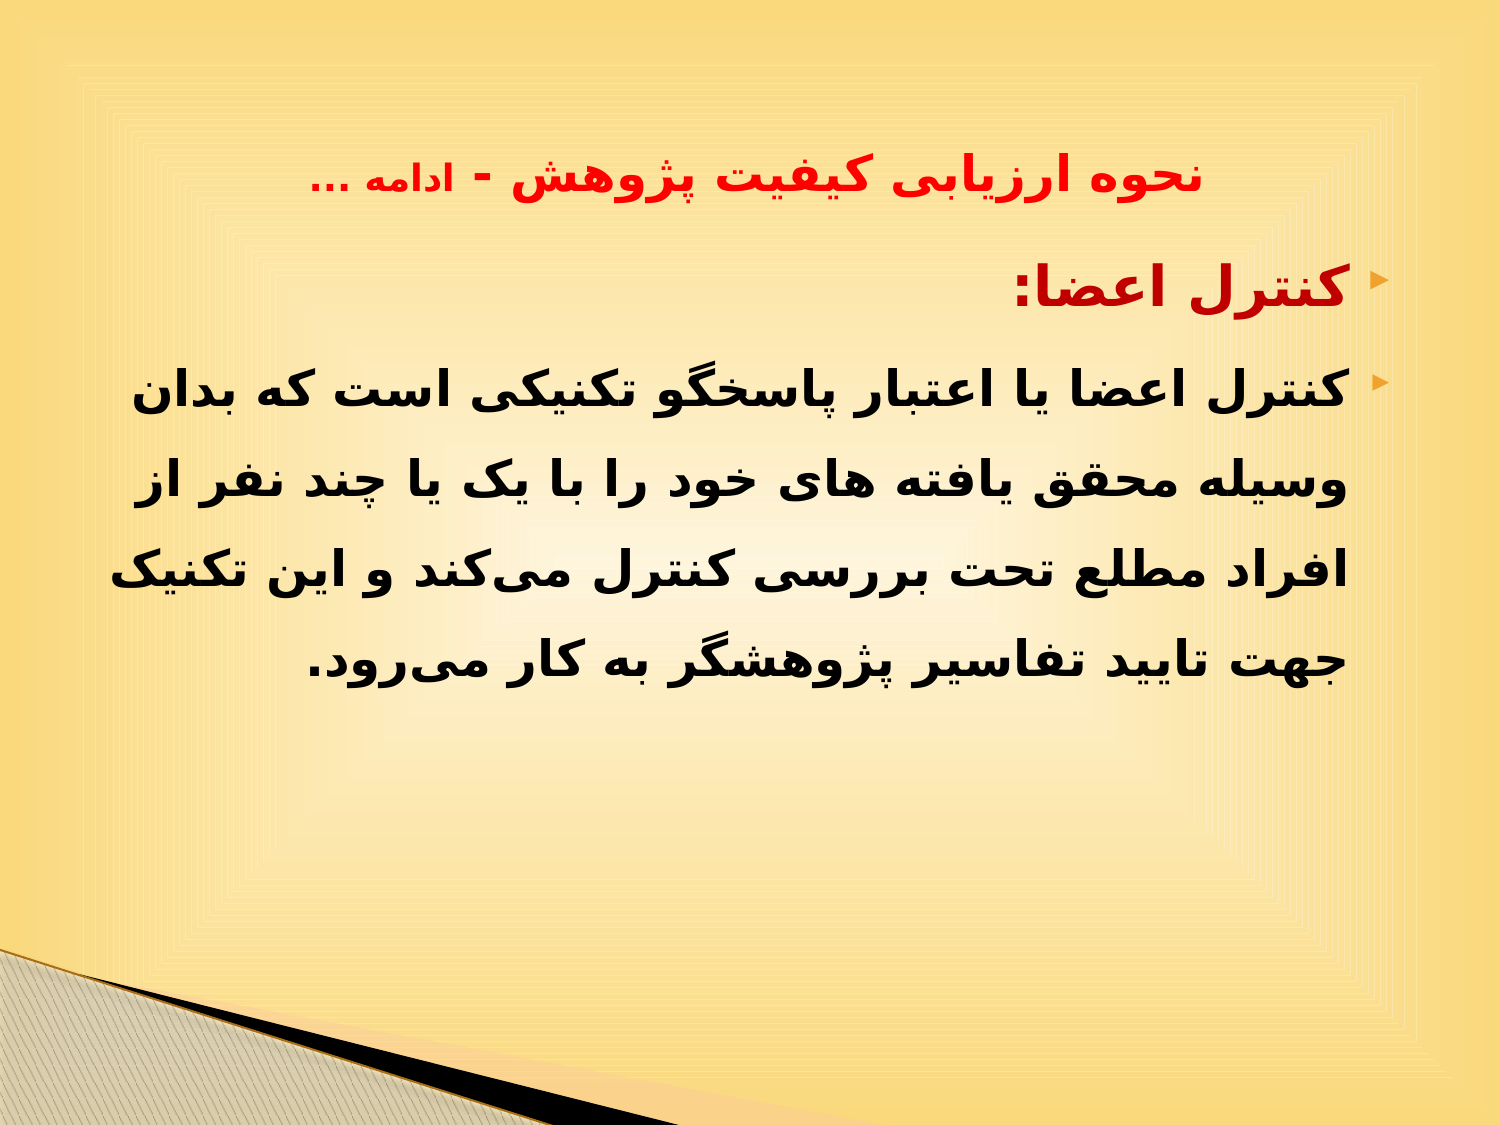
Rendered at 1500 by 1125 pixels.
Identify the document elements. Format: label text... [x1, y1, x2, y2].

list کنترل اعضا: کنترل اعضا یا اعتبار پاسخگو تکنیکی است که بدان وسیله محقق یافته های خود را با یک یا چند نفر از افراد مطلع تحت بررسی کنترل می‌کند و این تکنیک جهت تایید تفاسیر پژوهشگر به کار می‌رود. [75, 243, 1425, 986]
text_box نحوه ارزیابی کیفیت پژوهش - ادامه ... [81, 105, 1432, 237]
